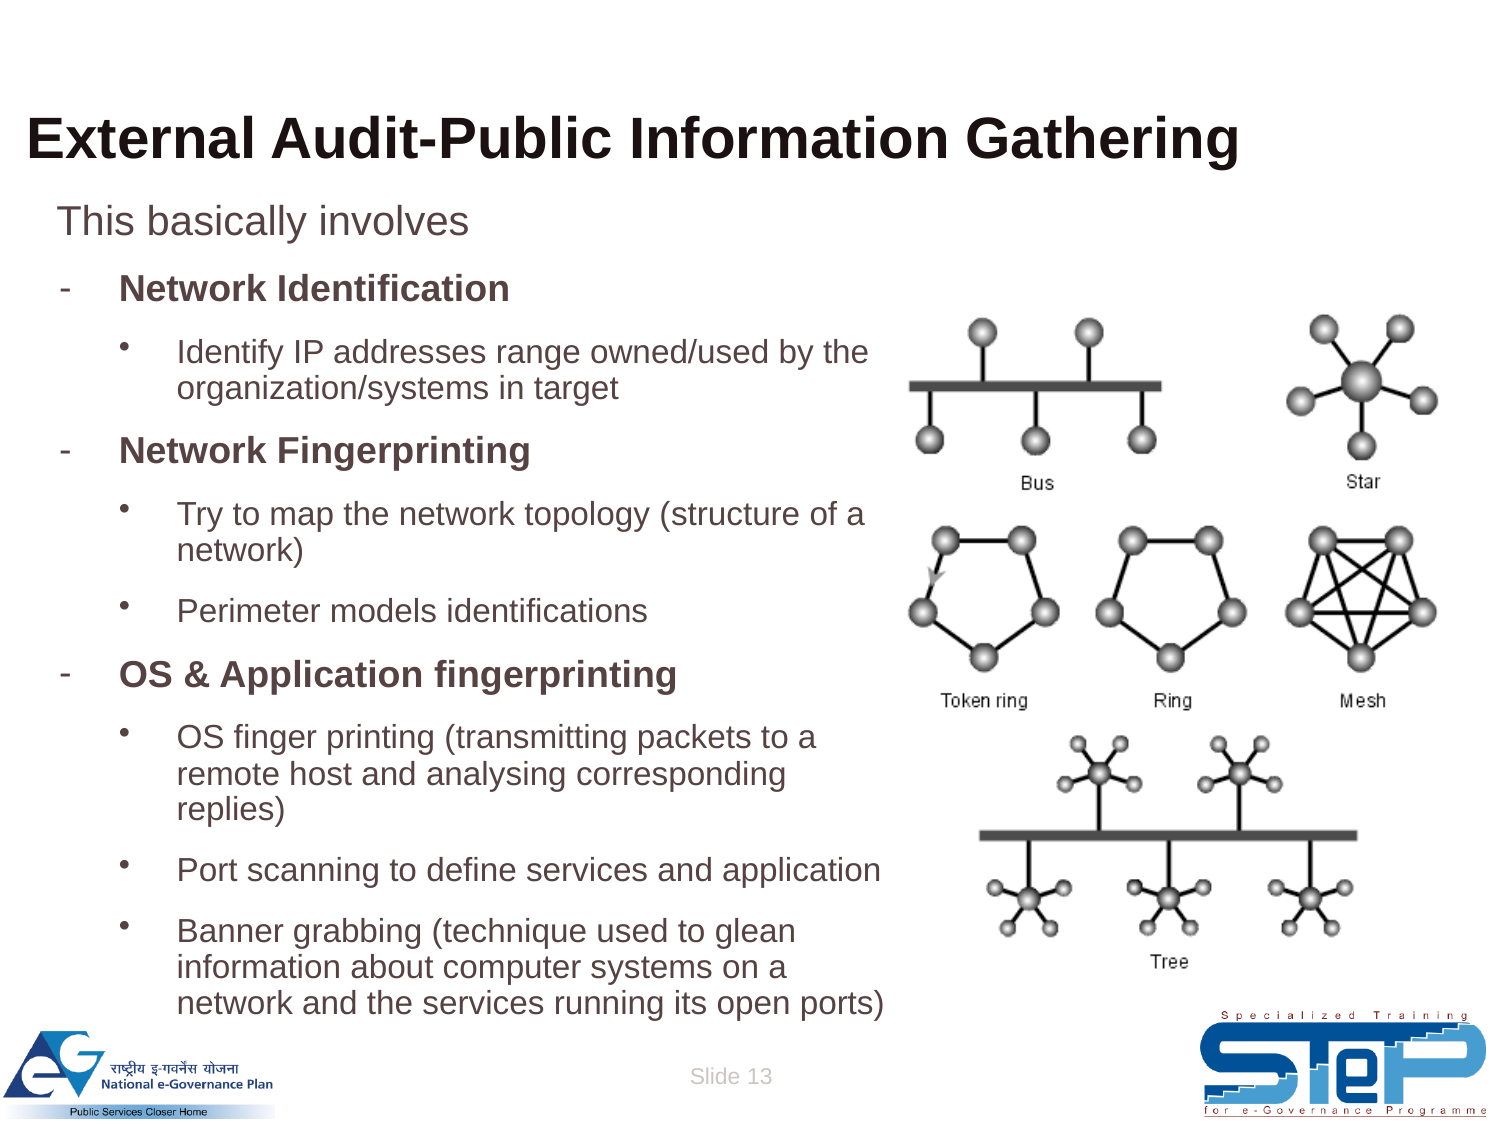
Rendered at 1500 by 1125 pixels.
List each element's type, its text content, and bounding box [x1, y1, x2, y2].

picture [2, 1032, 275, 1119]
list This basically involves Network Identification Identify IP addresses range owned/used by the organization/systems in target Network Fingerprinting Try to map the network topology (structure of a network) Perimeter models identifications OS & Application fingerprinting OS finger printing (transmitting packets to a remote host and analysing corresponding replies) Port scanning to define services and application Banner grabbing (technique used to glean information about computer systems on a network and the services running its open ports) [0, 198, 891, 1032]
picture [1200, 1011, 1486, 1117]
title External Audit-Public Information Gathering [26, 99, 1472, 224]
picture [902, 304, 1444, 976]
